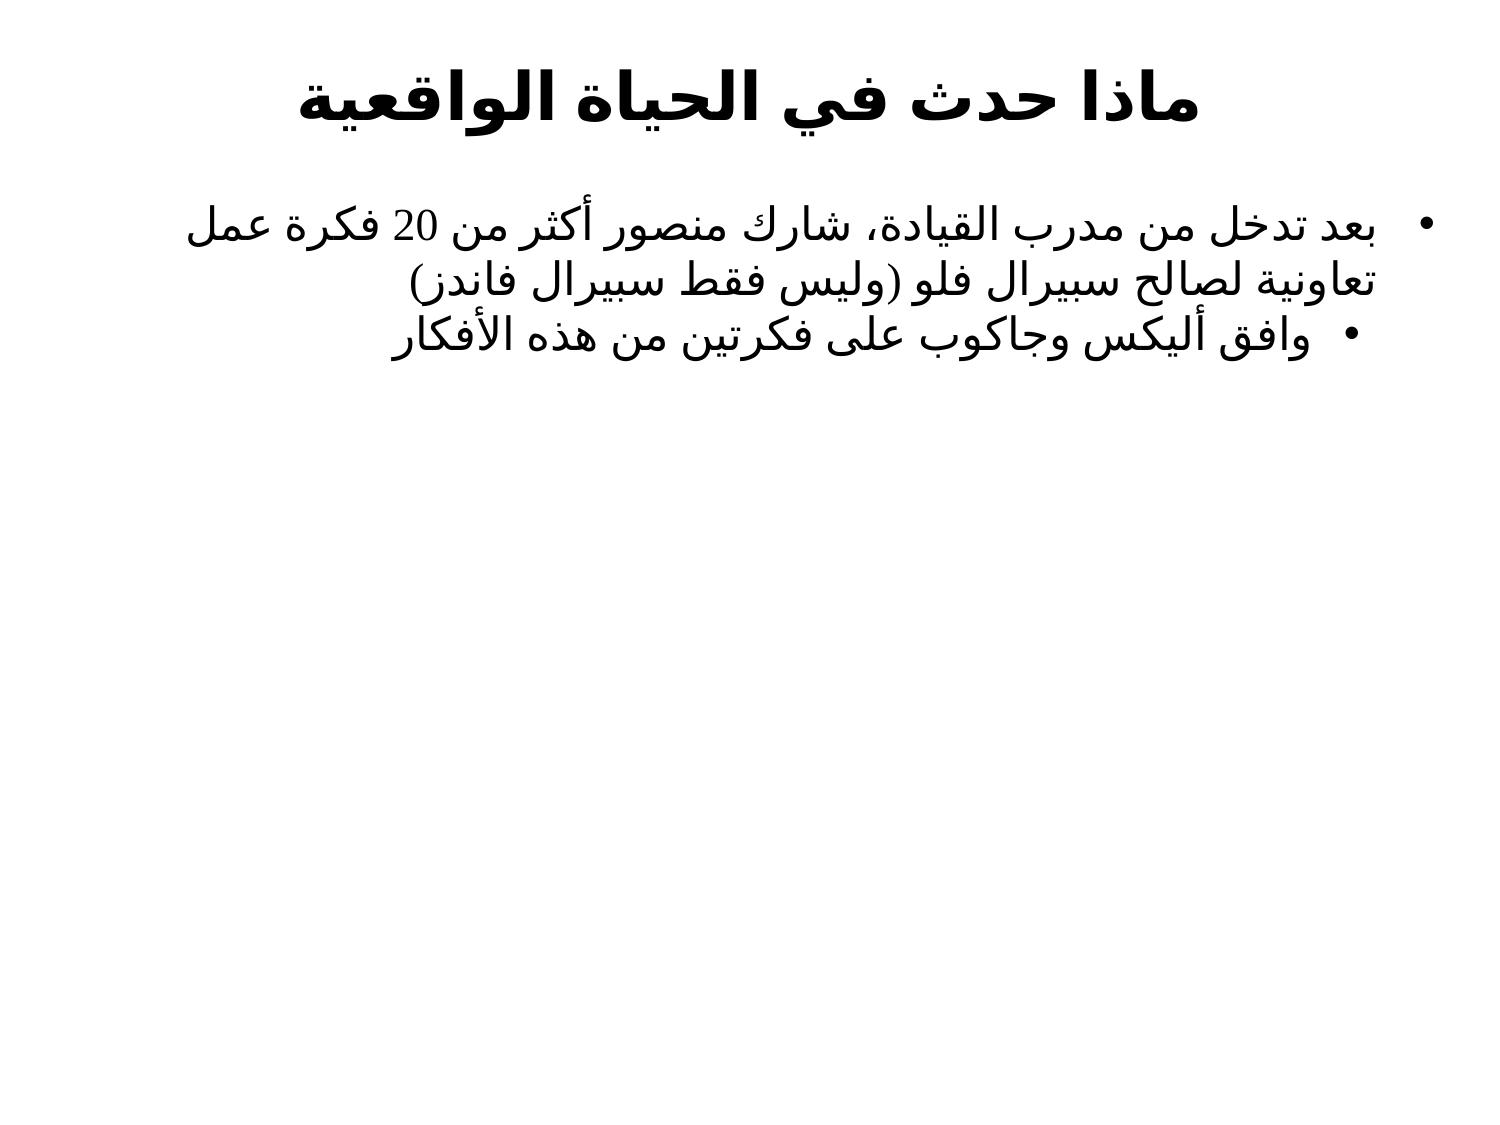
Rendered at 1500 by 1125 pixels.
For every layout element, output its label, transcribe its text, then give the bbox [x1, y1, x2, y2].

title ماذا حدث في الحياة الواقعية [75, 0, 1425, 188]
list بعد تدخل من مدرب القيادة، شارك منصور أكثر من 20 فكرة عمل تعاونية لصالح سبيرال فلو (وليس فقط سبيرال فاندز) وافق أليكس وجاكوب على فكرتين من هذه الأفكار [37, 187, 1450, 1125]
